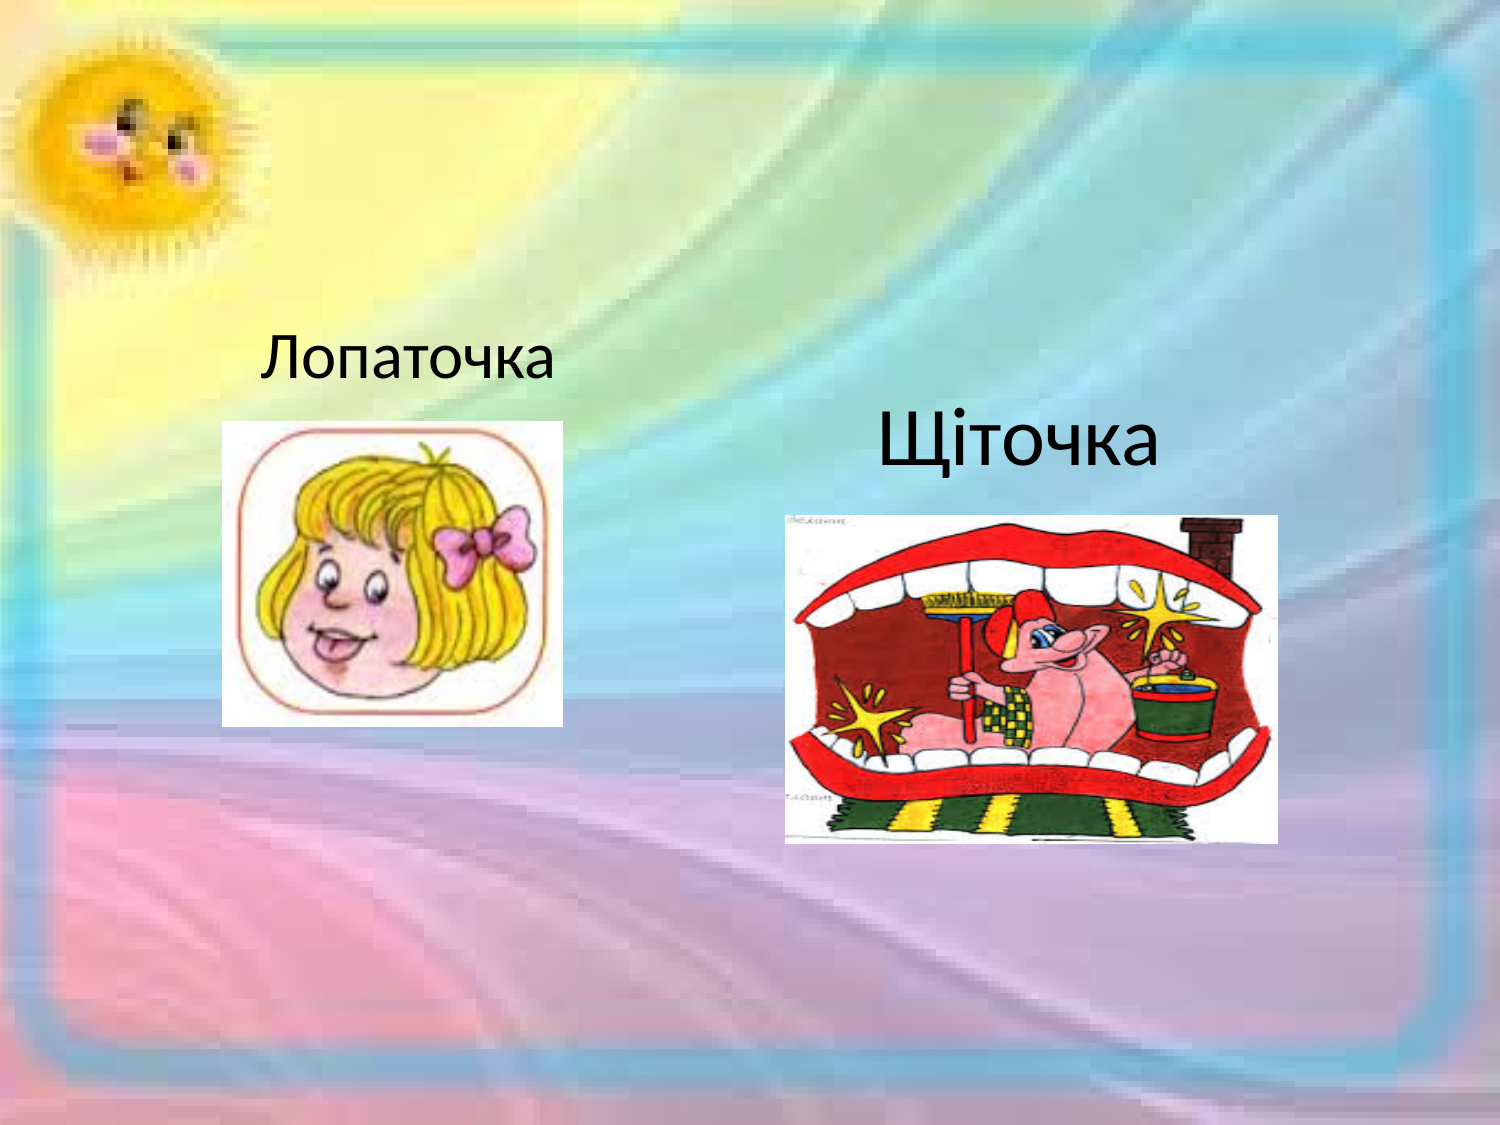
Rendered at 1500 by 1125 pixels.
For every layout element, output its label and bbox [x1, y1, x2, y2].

picture [222, 421, 563, 727]
picture [784, 515, 1278, 844]
list [0, 0, 1500, 1125]
